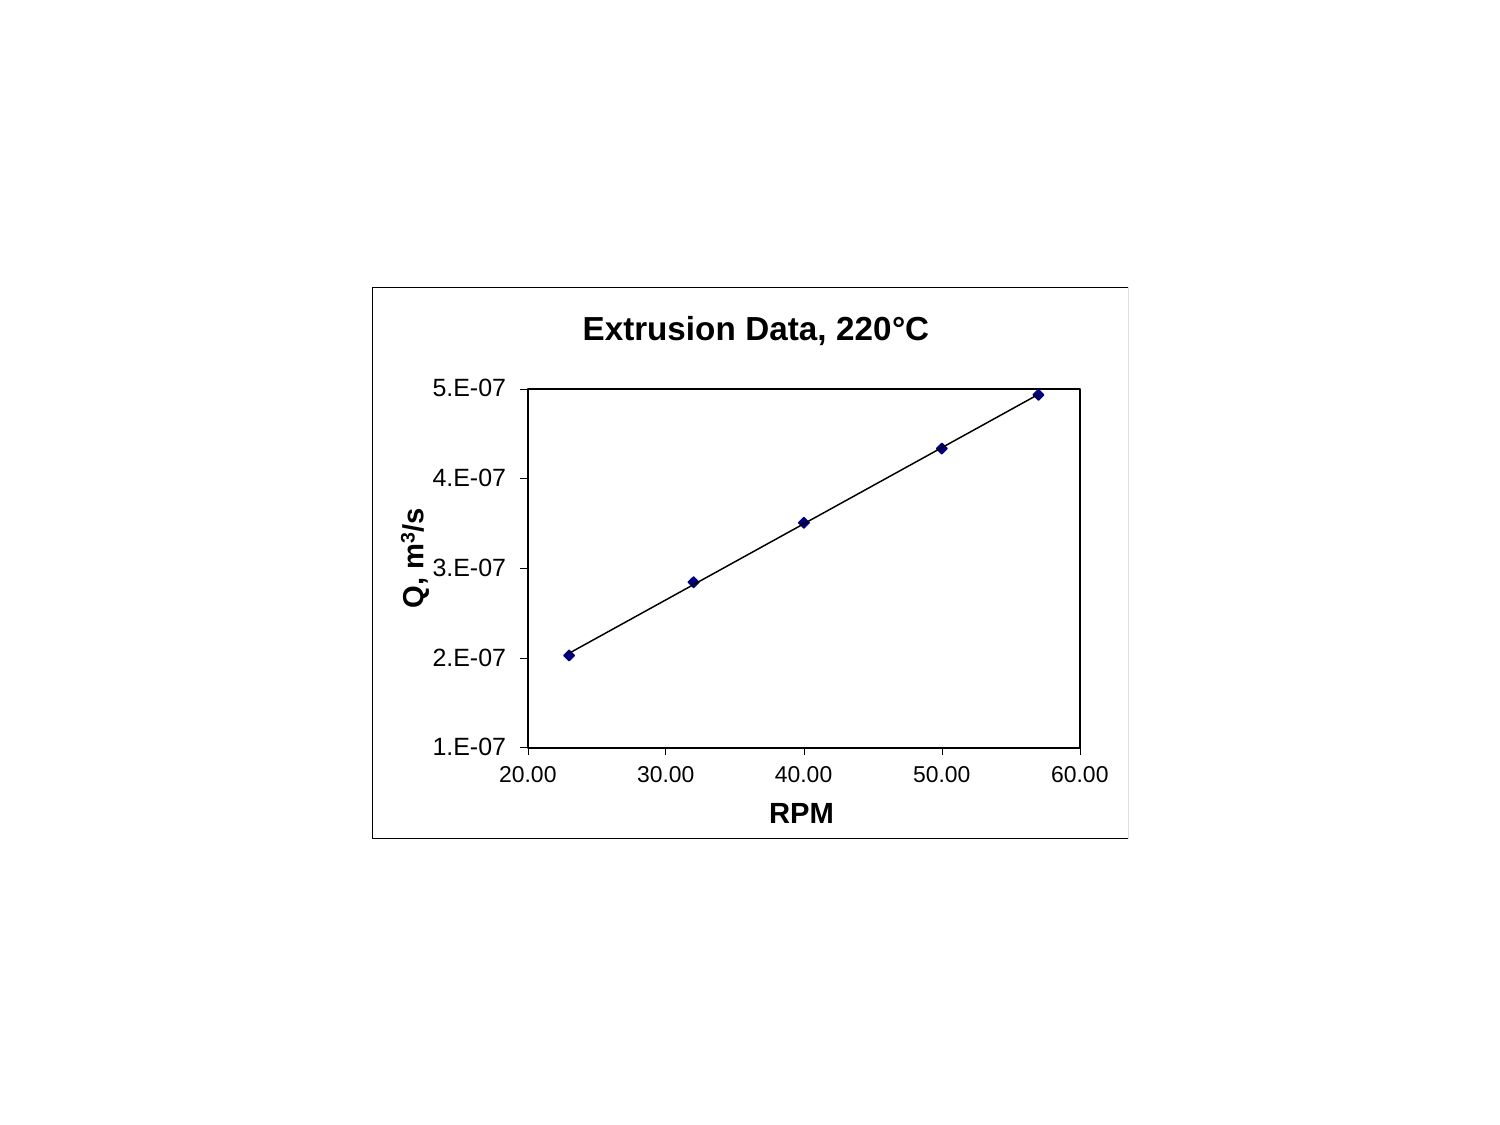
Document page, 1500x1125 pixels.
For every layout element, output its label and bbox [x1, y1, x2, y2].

picture [371, 286, 1129, 839]
